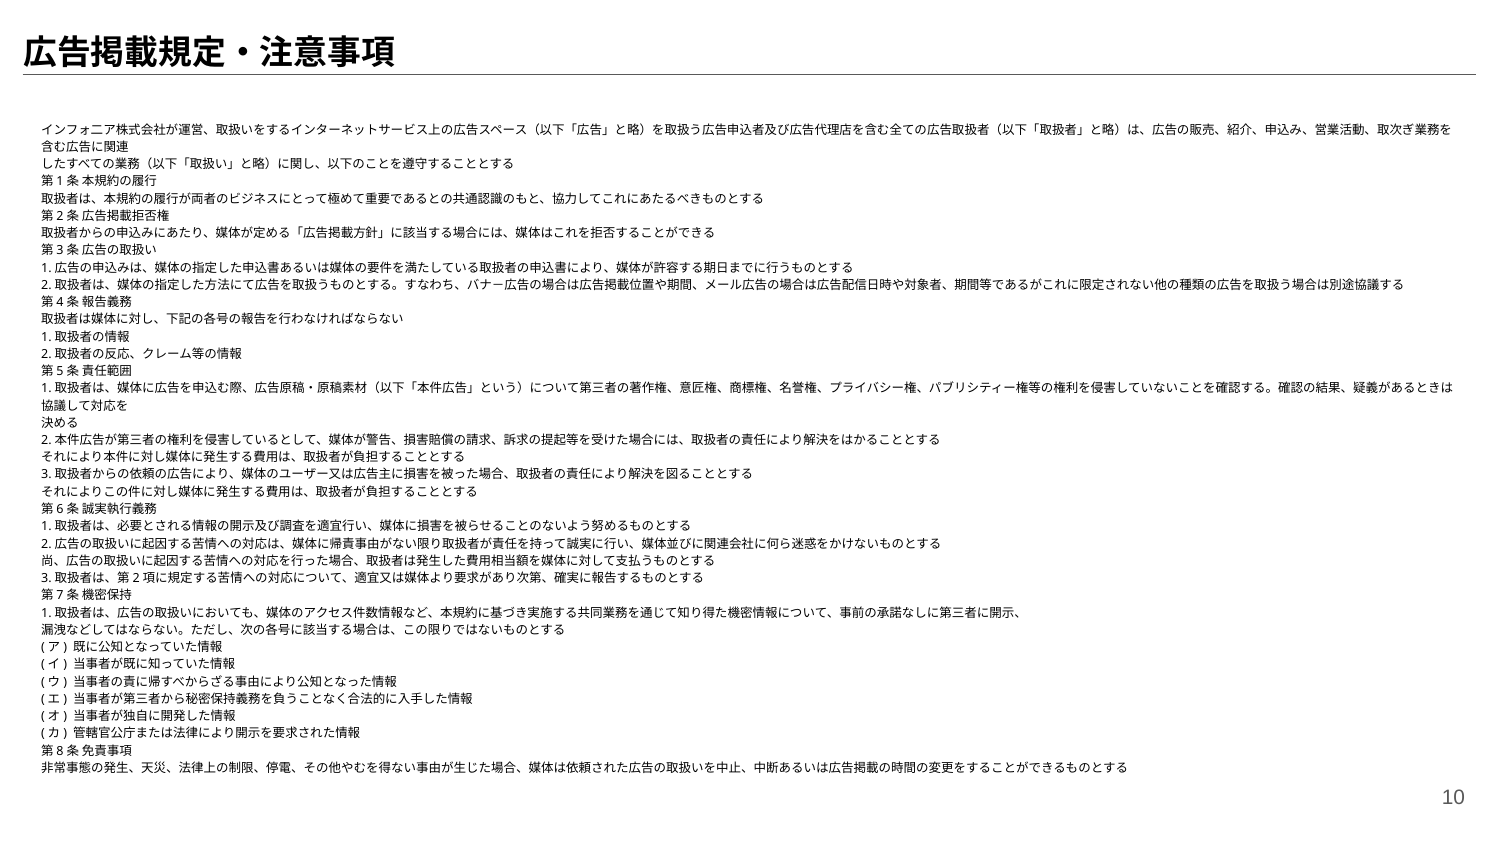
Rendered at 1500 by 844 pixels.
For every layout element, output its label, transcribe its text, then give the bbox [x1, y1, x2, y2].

text_box インフォ二ア株式会社が運営、取扱いをするインターネットサービス上の広告スペース（以下「広告」と略）を取扱う広告申込者及び広告代理店を含む全ての広告取扱者（以下「取扱者」と略）は、広告の販売、紹介、申込み、営業活動、取次ぎ業務を含む広告に関連 したすべての業務（以下「取扱い」と略）に関し、以下のことを遵守することとする 第1条 本規約の履行 取扱者は、本規約の履行が両者のビジネスにとって極めて重要であるとの共通認識のもと、協力してこれにあたるべきものとする 第2条 広告掲載拒否権 取扱者からの申込みにあたり、媒体が定める「広告掲載方針」に該当する場合には、媒体はこれを拒否することができる 第3条 広告の取扱い 1.広告の申込みは、媒体の指定した申込書あるいは媒体の要件を満たしている取扱者の申込書により、媒体が許容する期日までに行うものとする 2.取扱者は、媒体の指定した方法にて広告を取扱うものとする。すなわち、バナ－広告の場合は広告掲載位置や期間、メール広告の場合は広告配信日時や対象者、期間等であるがこれに限定されない他の種類の広告を取扱う場合は別途協議する 第4条 報告義務 取扱者は媒体に対し、下記の各号の報告を行わなければならない 1.取扱者の情報 2.取扱者の反応、クレーム等の情報 第5条 責任範囲 1.取扱者は、媒体に広告を申込む際、広告原稿・原稿素材（以下「本件広告」という）について第三者の著作権、意匠権、商標権、名誉権、プライバシー権、パブリシティー権等の権利を侵害していないことを確認する。確認の結果、疑義があるときは協議して対応を 決める 2.本件広告が第三者の権利を侵害しているとして、媒体が警告、損害賠償の請求、訴求の提起等を受けた場合には、取扱者の責任により解決をはかることとする それにより本件に対し媒体に発生する費用は、取扱者が負担することとする 3.取扱者からの依頼の広告により、媒体のユーザー又は広告主に損害を被った場合、取扱者の責任により解決を図ることとする それによりこの件に対し媒体に発生する費用は、取扱者が負担することとする 第6条 誠実執行義務 1.取扱者は、必要とされる情報の開示及び調査を適宜行い、媒体に損害を被らせることのないよう努めるものとする 2.広告の取扱いに起因する苦情への対応は、媒体に帰責事由がない限り取扱者が責任を持って誠実に行い、媒体並びに関連会社に何ら迷惑をかけないものとする 尚、広告の取扱いに起因する苦情への対応を行った場合、取扱者は発生した費用相当額を媒体に対して支払うものとする 3.取扱者は、第2項に規定する苦情への対応について、適宜又は媒体より要求があり次第、確実に報告するものとする 第7条 機密保持 1.取扱者は、広告の取扱いにおいても、媒体のアクセス件数情報など、本規約に基づき実施する共同業務を通じて知り得た機密情報について、事前の承諾なしに第三者に開示、 漏洩などしてはならない。ただし、次の各号に該当する場合は、この限りではないものとする (ア) 既に公知となっていた情報 (イ) 当事者が既に知っていた情報 (ウ) 当事者の責に帰すべからざる事由により公知となった情報 (エ) 当事者が第三者から秘密保持義務を負うことなく合法的に入手した情報 (オ) 当事者が独自に開発した情報 (カ) 管轄官公庁または法律により開示を要求された情報 第8条 免責事項 非常事態の発生、天災、法律上の制限、停電、その他やむを得ない事由が生じた場合、媒体は依頼された広告の取扱いを中止、中断あるいは広告掲載の時間の変更をすることができるものとする [26, 104, 1473, 790]
title 広告掲載規定・注意事項 [8, 10, 1393, 105]
slide_number ‹#› [1389, 764, 1480, 830]
